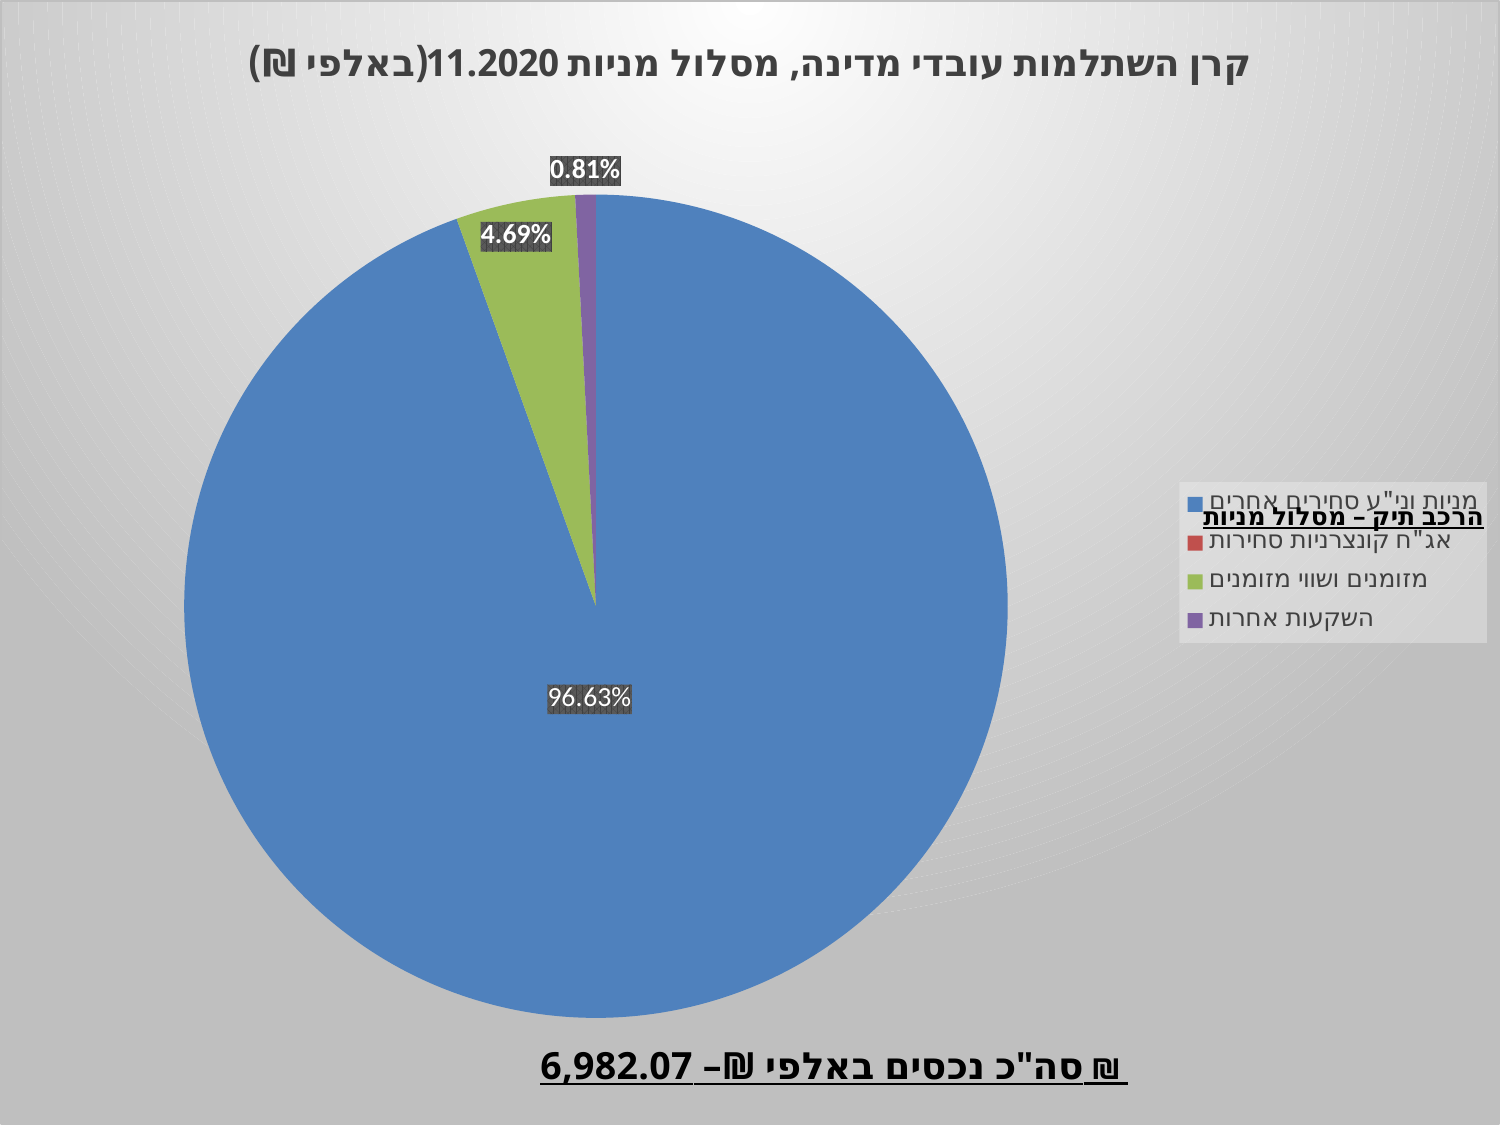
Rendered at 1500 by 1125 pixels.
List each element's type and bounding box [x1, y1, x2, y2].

chart [0, 0, 1500, 1125]
